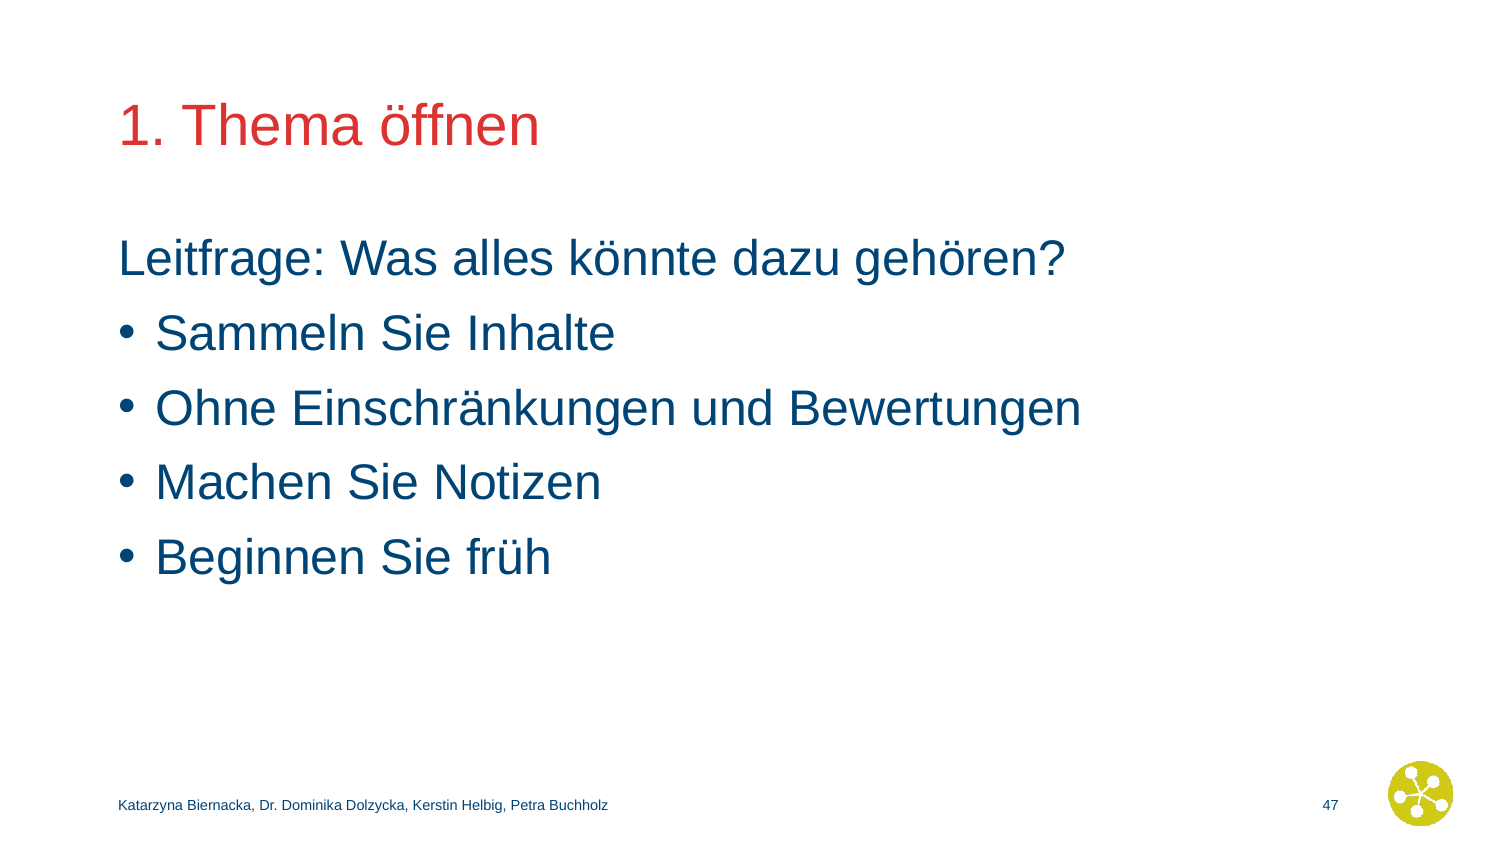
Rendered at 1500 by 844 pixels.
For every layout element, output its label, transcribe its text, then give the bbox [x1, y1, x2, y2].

footer Katarzyna Biernacka, Dr. Dominika Dolzycka, Kerstin Helbig, Petra Buchholz [103, 782, 742, 827]
list Leitfrage: Was alles könnte dazu gehören? Sammeln Sie Inhalte Ohne Einschränkungen und Bewertungen Machen Sie Notizen Beginnen Sie früh [103, 224, 1397, 760]
title 1. Thema öffnen [103, 44, 1397, 208]
picture [1388, 761, 1453, 826]
slide_number 46 [1016, 782, 1354, 827]
